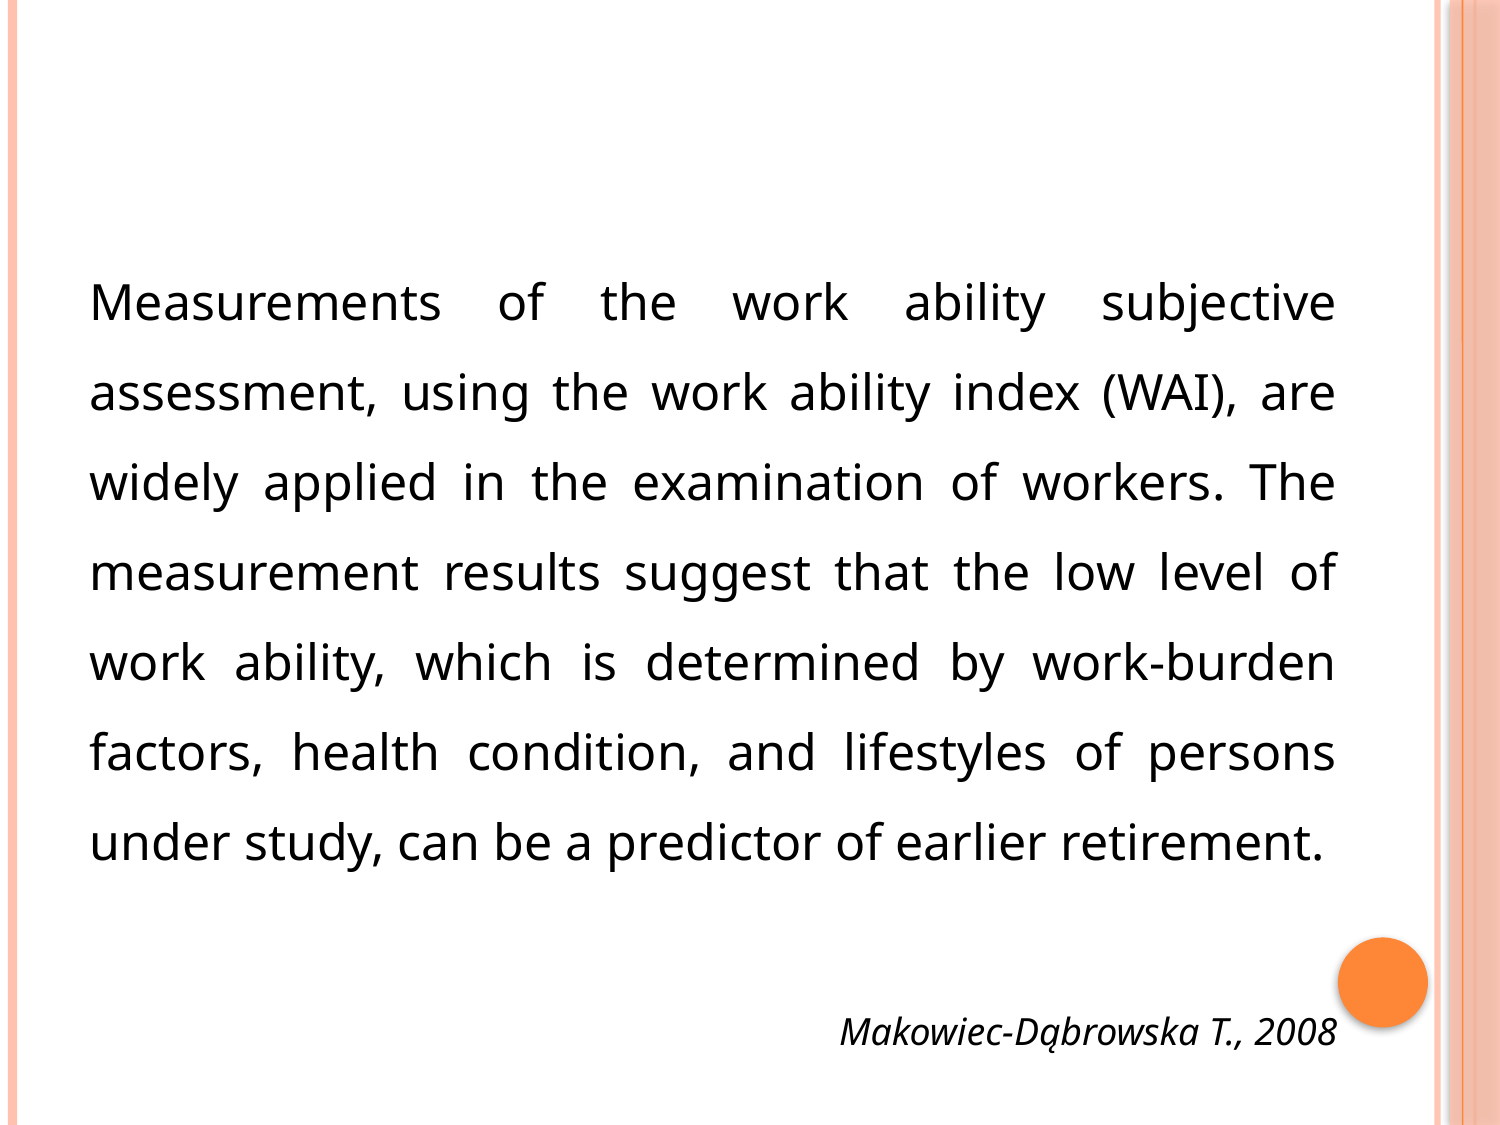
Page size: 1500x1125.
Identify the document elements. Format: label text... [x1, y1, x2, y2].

list Measurements of the work ability subjective assessment, using the work ability index (WAI), are widely applied in the examination of workers. The measurement results suggest that the low level of work ability, which is determined by work-burden factors, health condition, and lifestyles of persons under study, can be a predictor of earlier retirement. Makowiec-Dąbrowska T., 2008 [75, 160, 1353, 1062]
